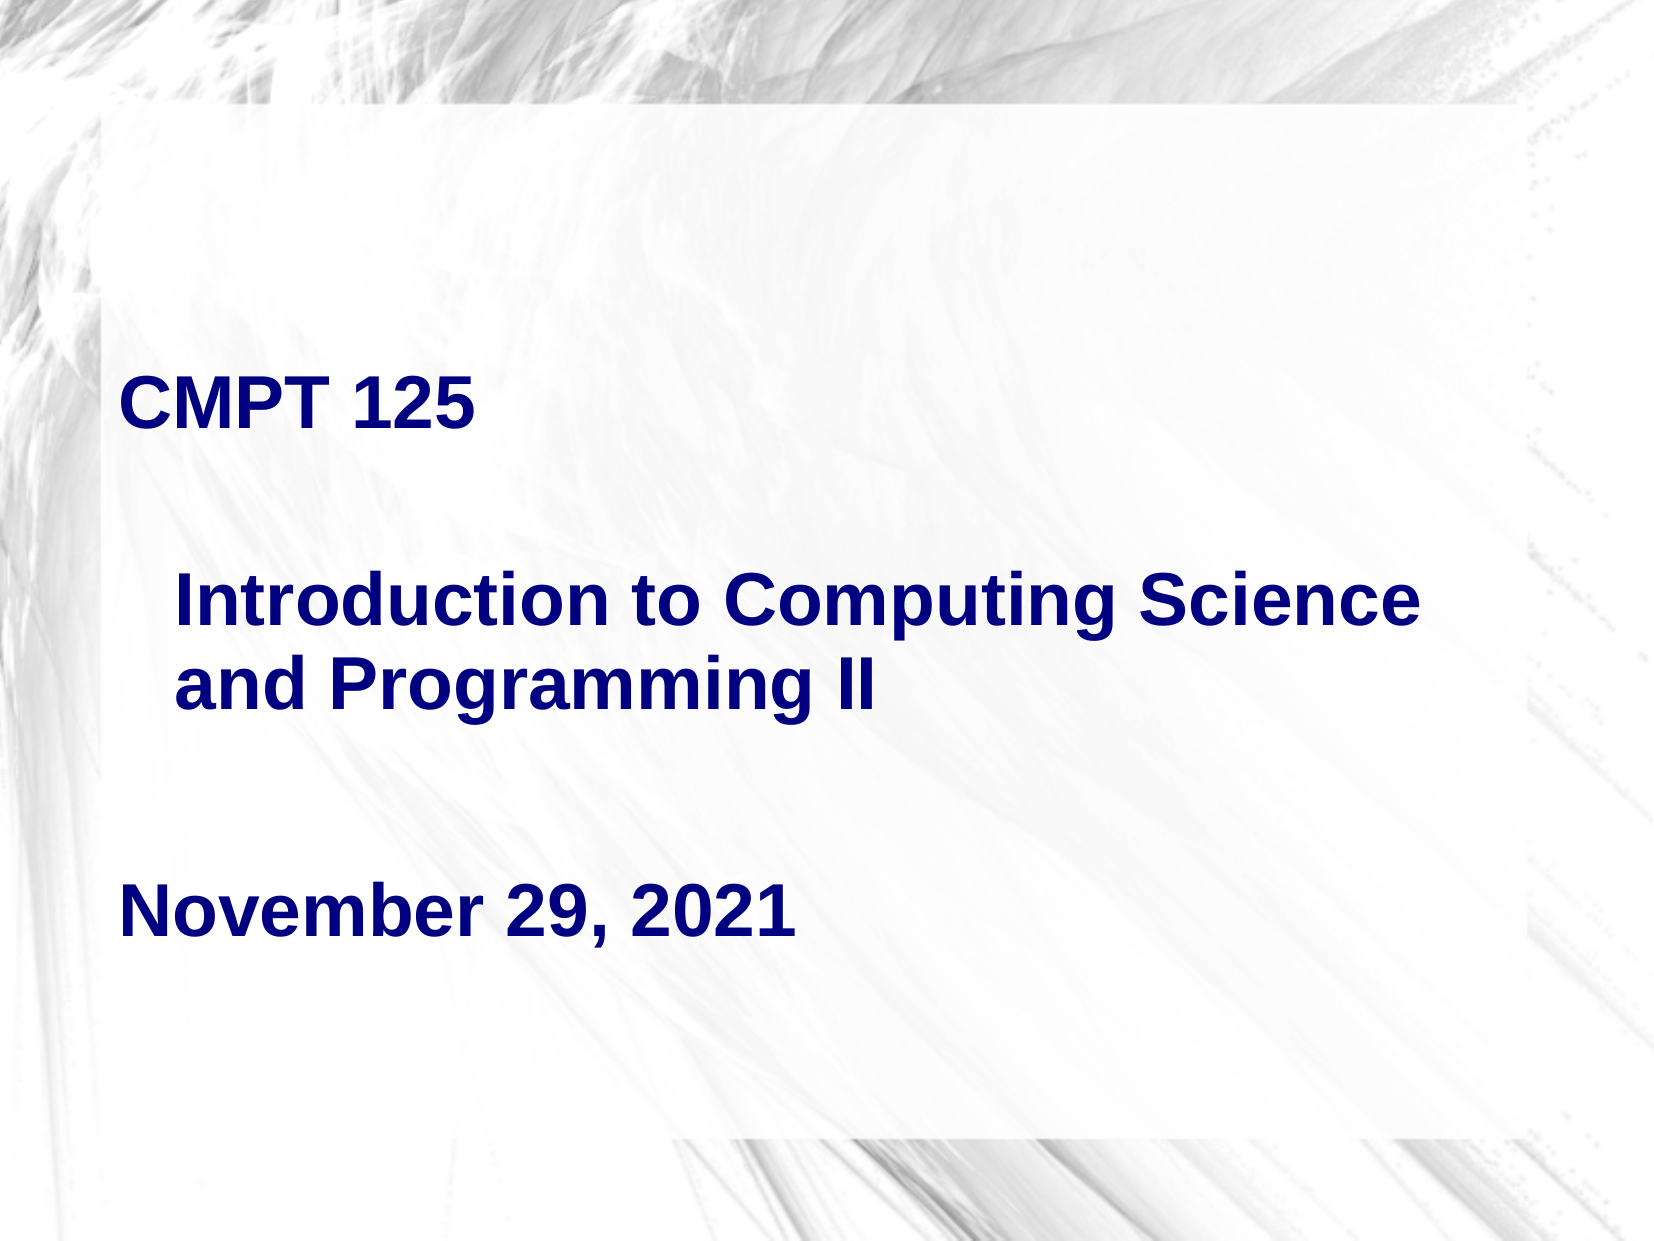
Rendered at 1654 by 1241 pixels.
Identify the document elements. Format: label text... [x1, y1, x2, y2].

picture [0, 0, 1654, 1241]
list CMPT 125 Introduction to Computing Science and Programming II November 29, 2021 [118, 236, 1571, 1171]
